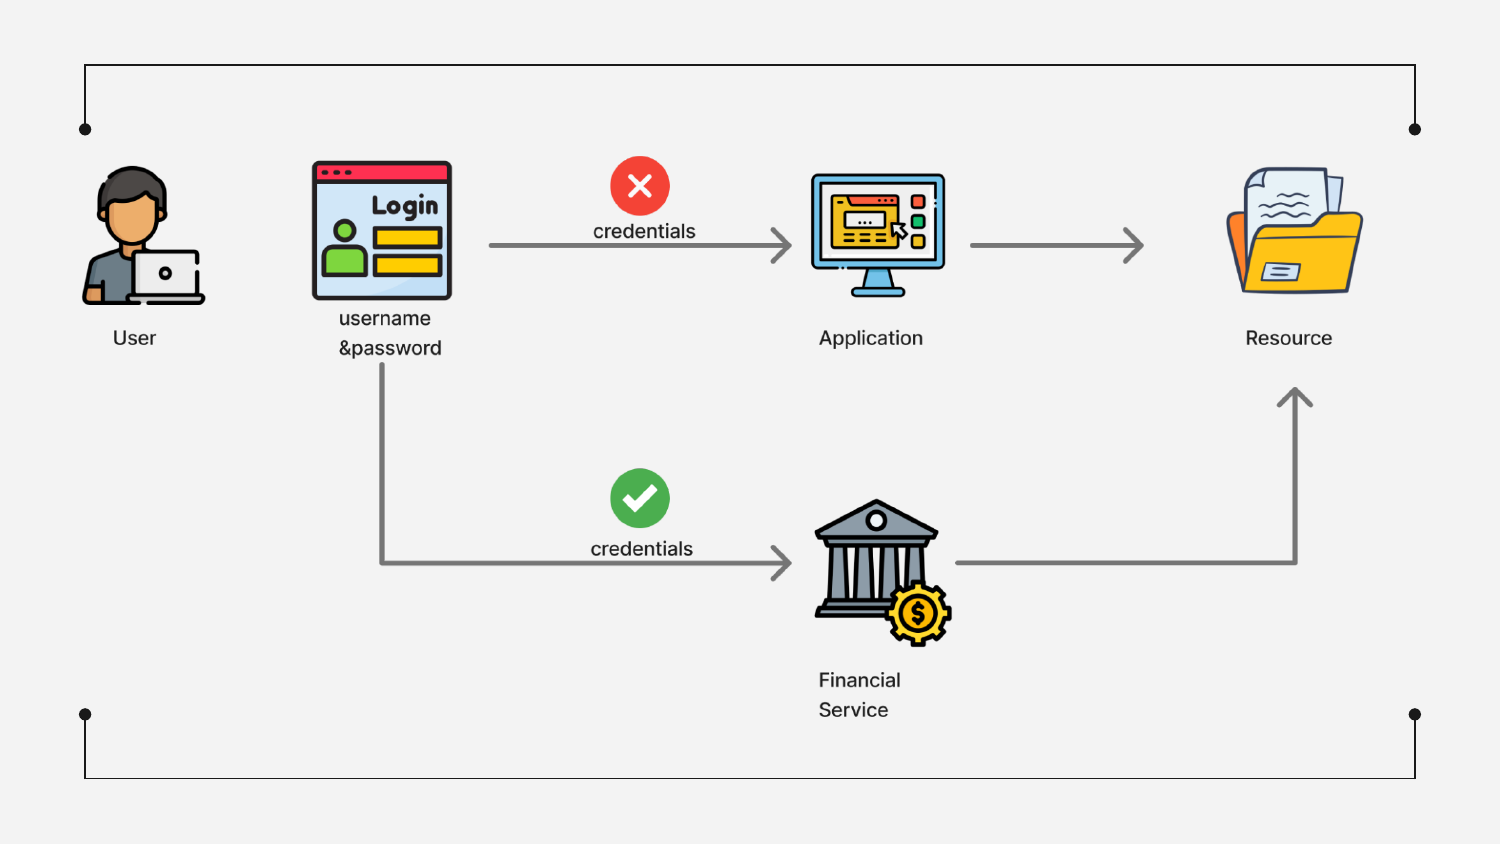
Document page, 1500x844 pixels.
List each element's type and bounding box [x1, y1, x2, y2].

picture [74, 140, 1384, 718]
